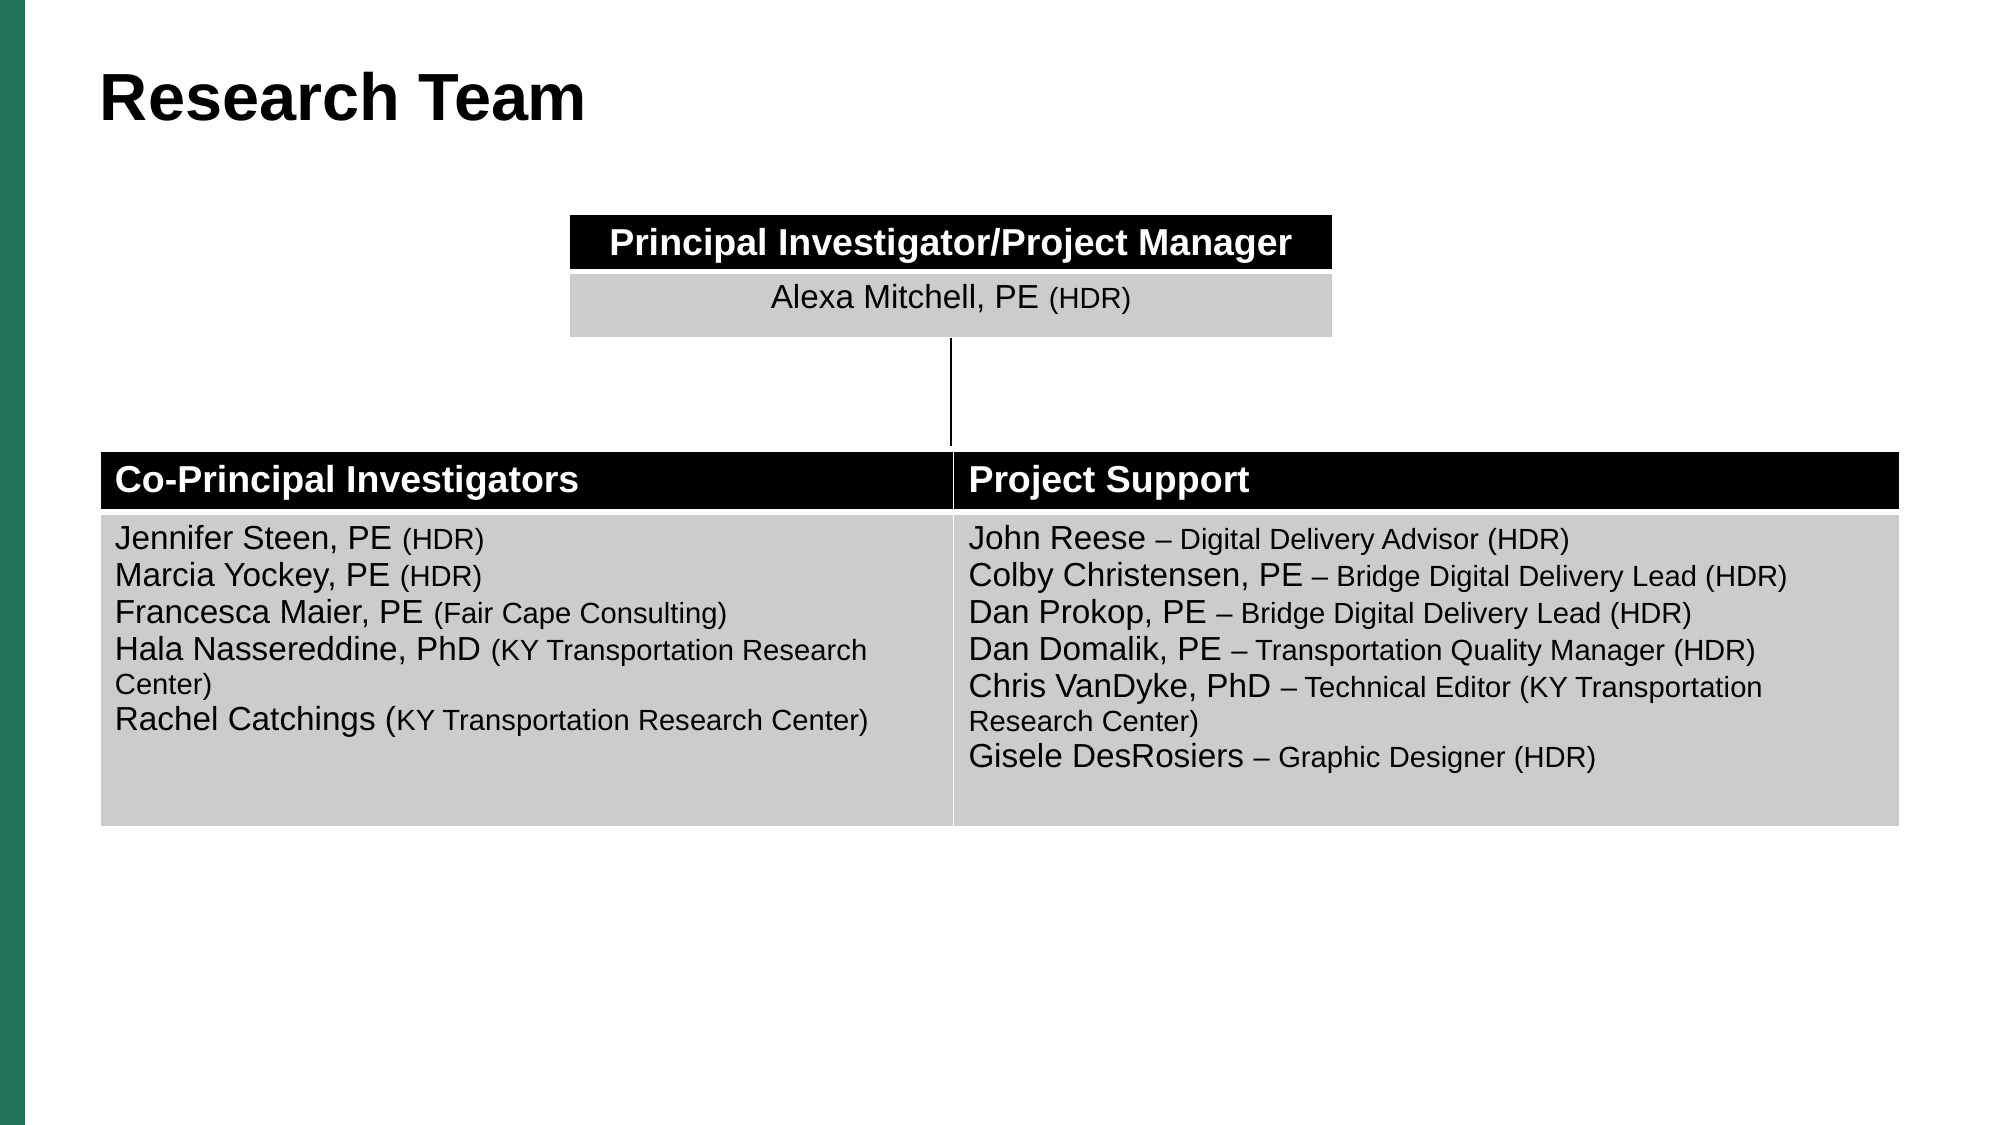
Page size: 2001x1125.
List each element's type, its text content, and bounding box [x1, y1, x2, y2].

table_cell Alexa Mitchell, PE (HDR) [570, 274, 1332, 337]
table_cell John Reese – Digital Delivery Advisor (HDR) Colby Christensen, PE – Bridge Digital Delivery Lead (HDR) Dan Prokop, PE – Bridge Digital Delivery Lead (HDR) Dan Domalik, PE – Transportation Quality Manager (HDR) Chris VanDyke, PhD – Technical Editor (KY Transportation Research Center) Gisele DesRosiers – Graphic Designer (HDR) [954, 515, 1899, 826]
table_header Project Support [954, 452, 1899, 509]
table_header Co-Principal Investigators [101, 452, 953, 509]
title Research Team [99, 62, 1900, 200]
table_cell Jennifer Steen, PE (HDR) Marcia Yockey, PE (HDR) Francesca Maier, PE (Fair Cape Consulting) Hala Nassereddine, PhD (KY Transportation Research Center) Rachel Catchings (KY Transportation Research Center) [101, 515, 953, 826]
table_header Principal Investigator/Project Manager [570, 215, 1332, 269]
